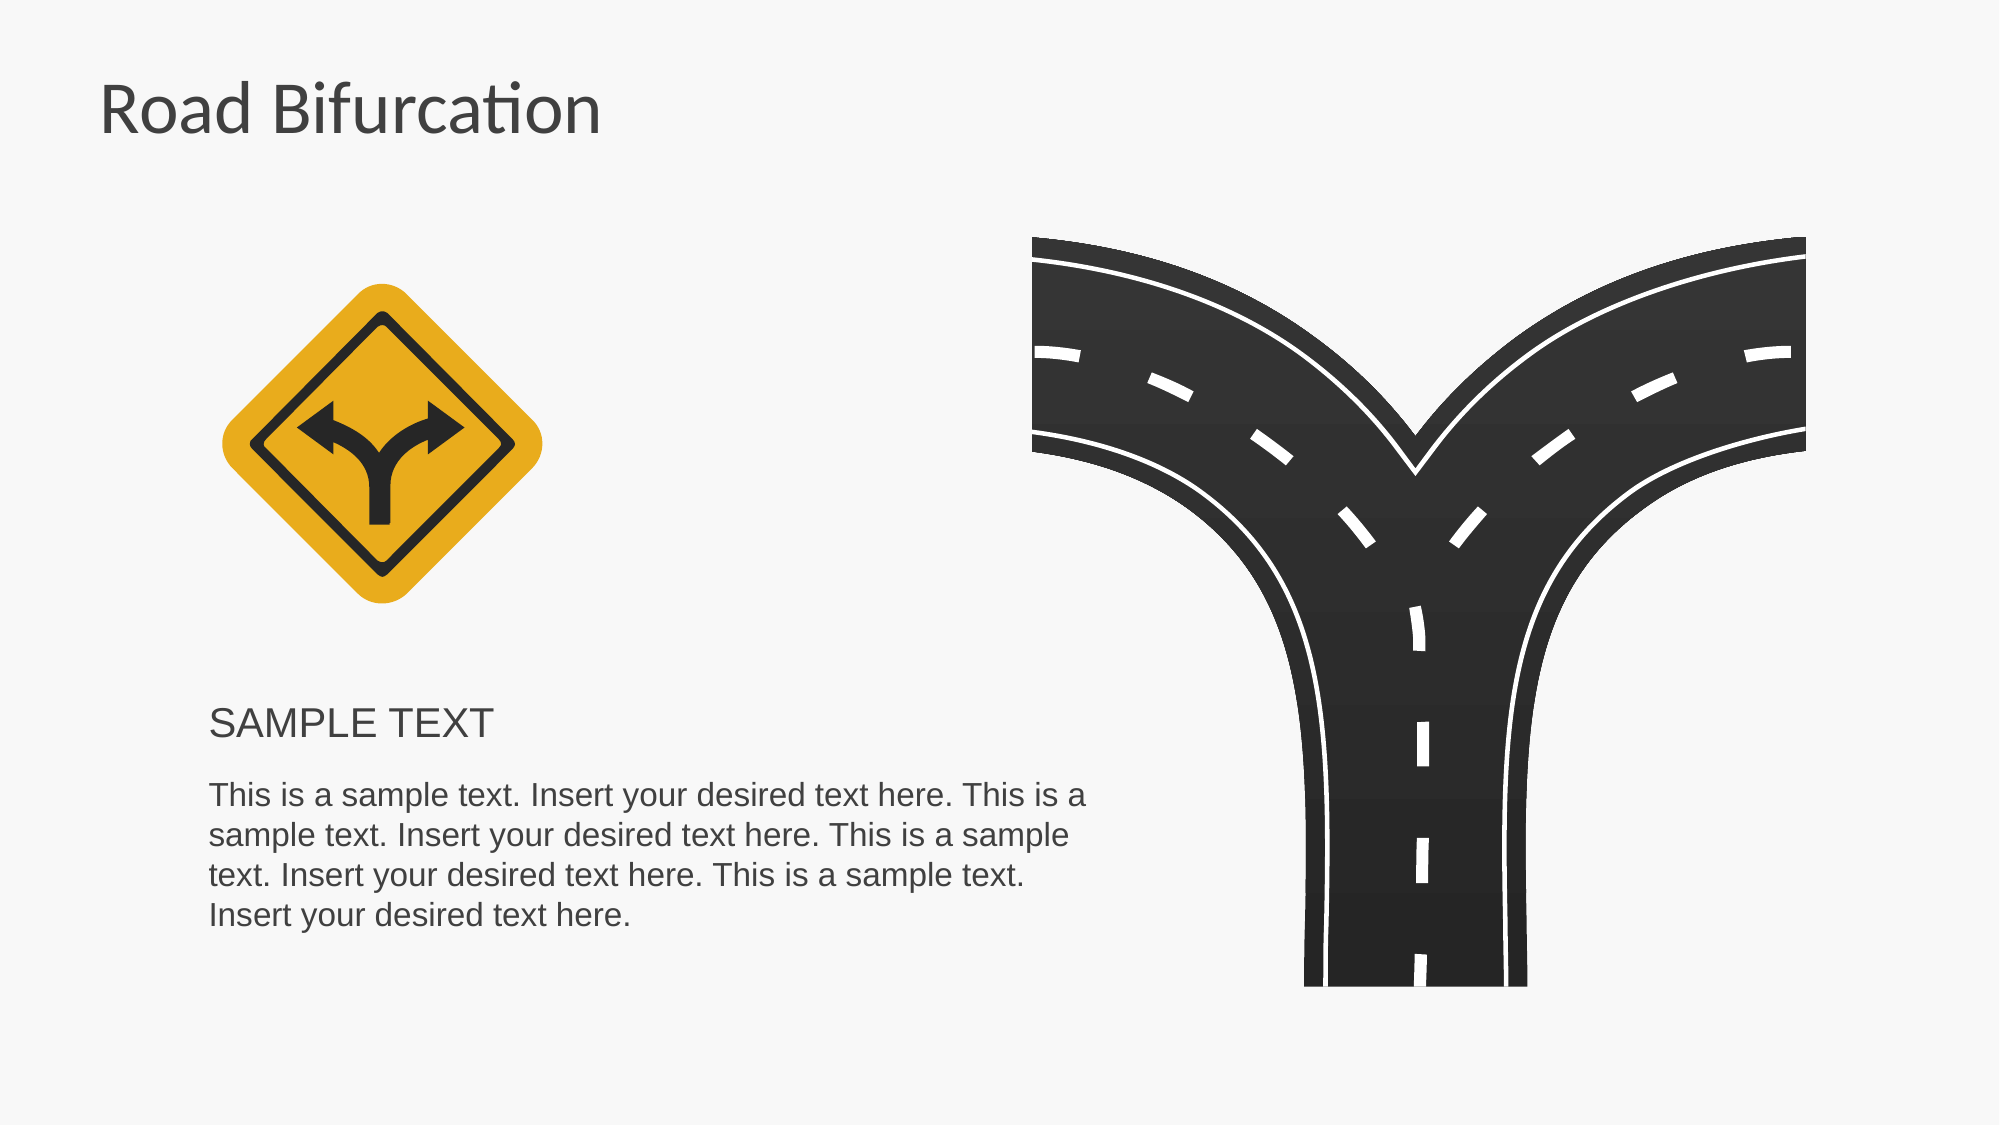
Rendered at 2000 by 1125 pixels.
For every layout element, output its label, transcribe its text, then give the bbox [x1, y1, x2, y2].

title Road Bifurcation [99, 45, 1900, 162]
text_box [193, 236, 1806, 987]
